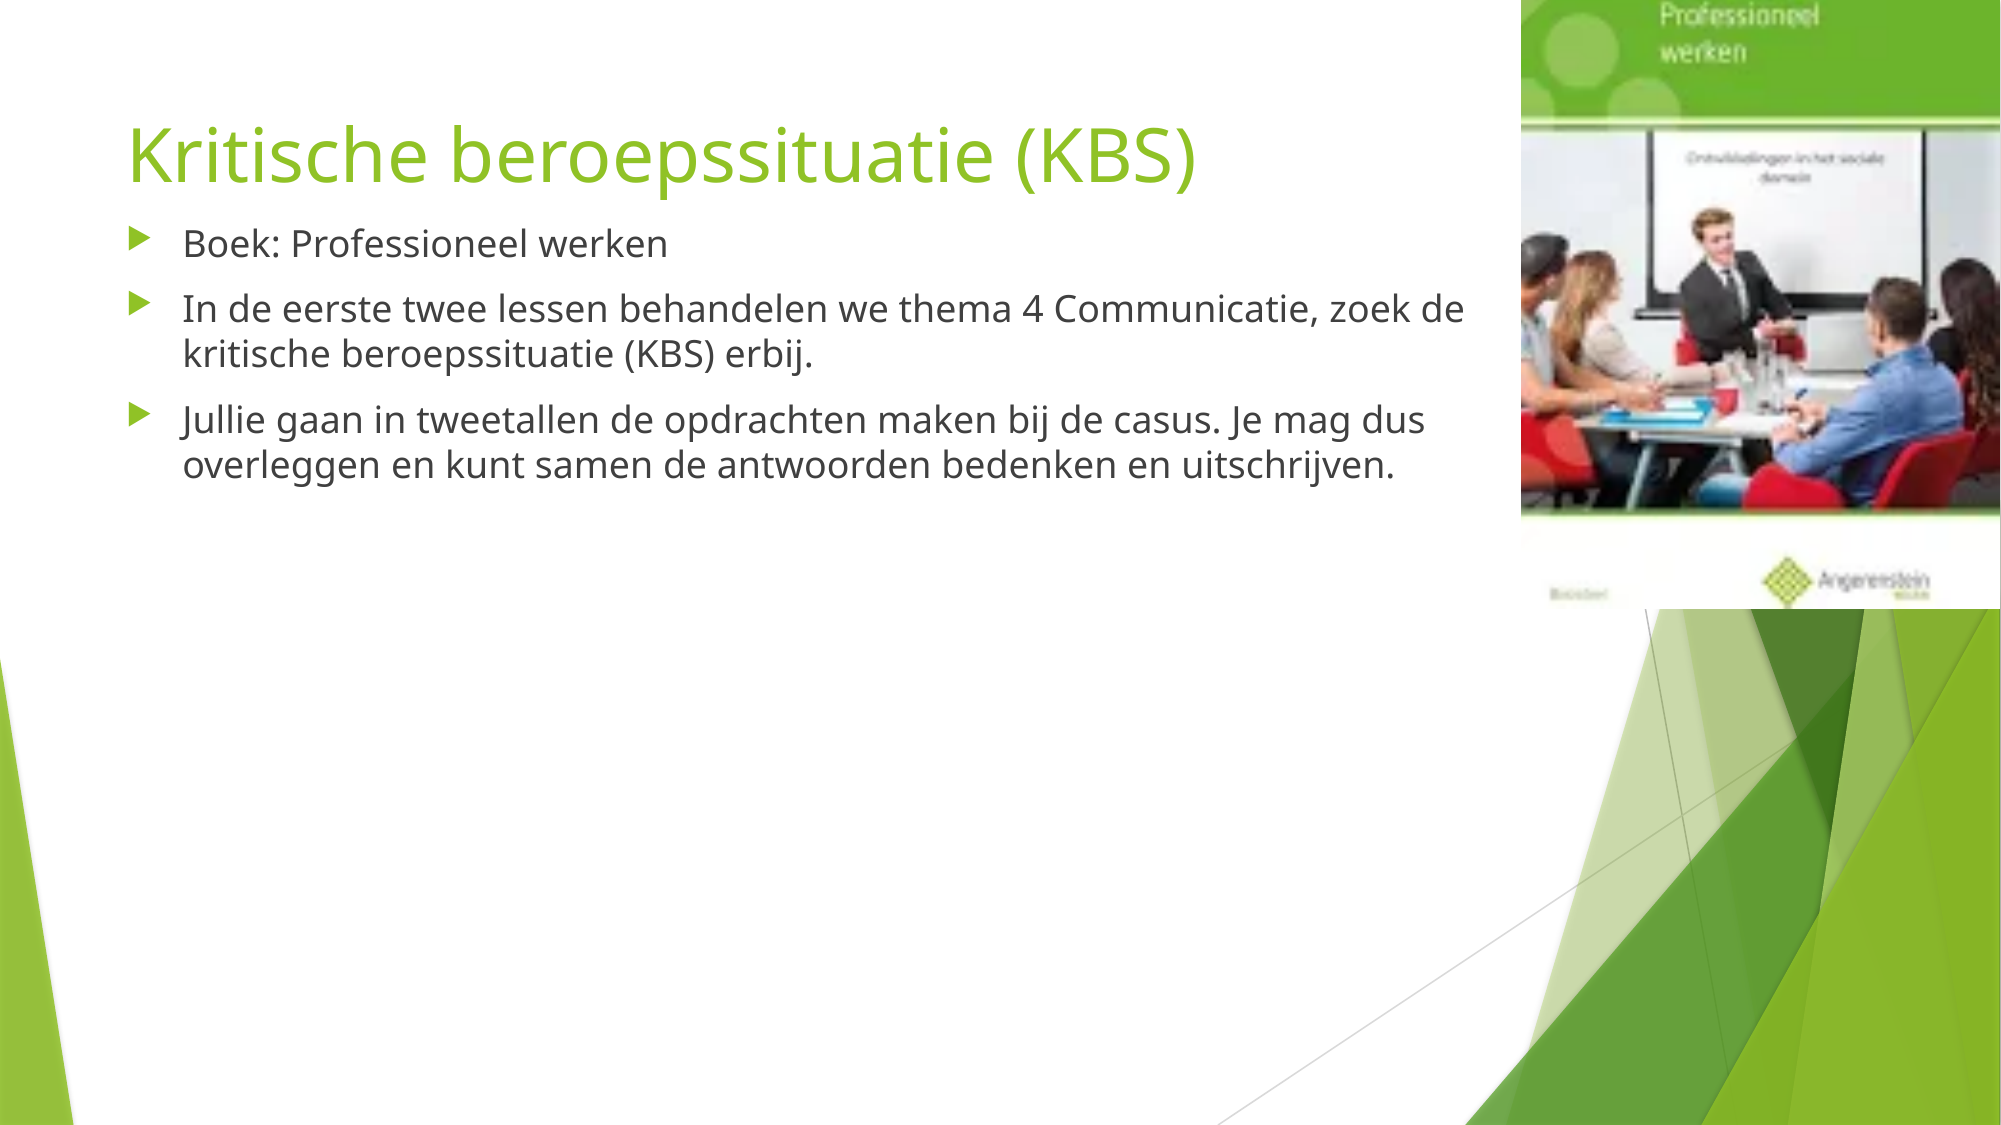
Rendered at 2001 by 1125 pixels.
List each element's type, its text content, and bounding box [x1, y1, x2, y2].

list Boek: Professioneel werken In de eerste twee lessen behandelen we thema 4 Communicatie, zoek de kritische beroepssituatie (KBS) erbij. Jullie gaan in tweetallen de opdrachten maken bij de casus. Je mag dus overleggen en kunt samen de antwoorden bedenken en uitschrijven. [111, 212, 1522, 849]
picture [1520, 0, 2000, 610]
title Kritische beroepssituatie (KBS) [111, 99, 1515, 212]
